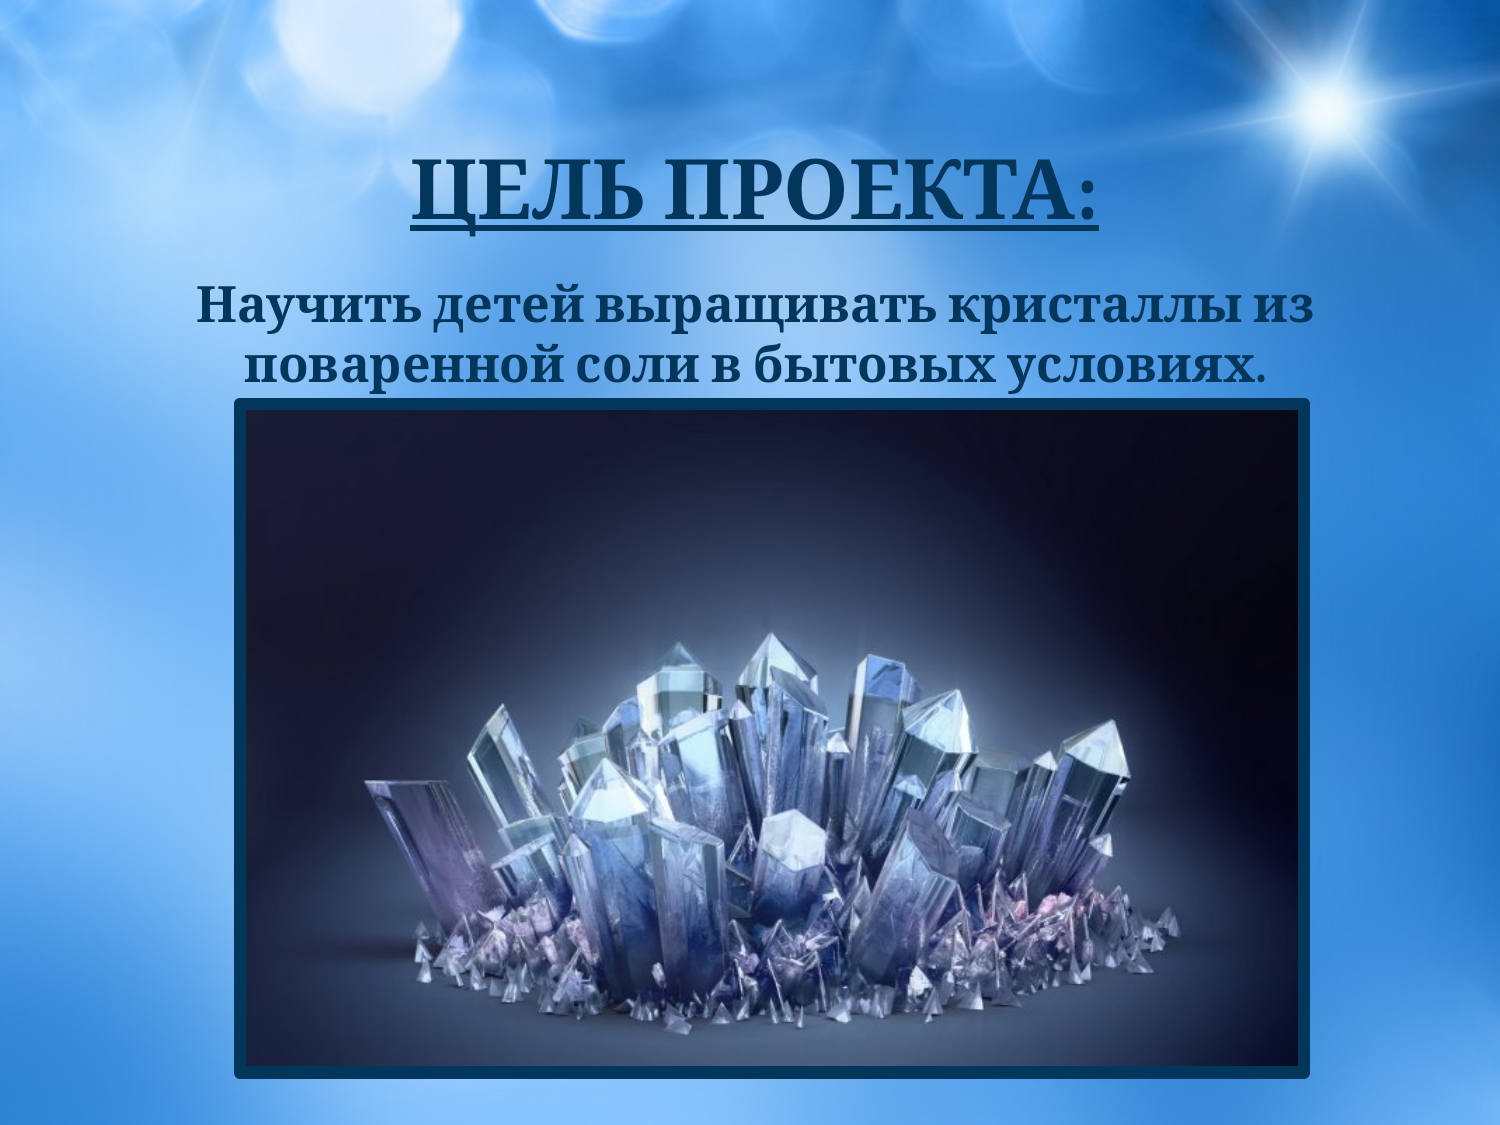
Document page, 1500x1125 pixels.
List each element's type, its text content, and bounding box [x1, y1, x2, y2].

picture [0, 0, 1500, 1125]
title Цель проекта: [116, 128, 1393, 364]
list Научить детей выращивать кристаллы из поваренной соли в бытовых условиях. [118, 269, 1394, 1020]
